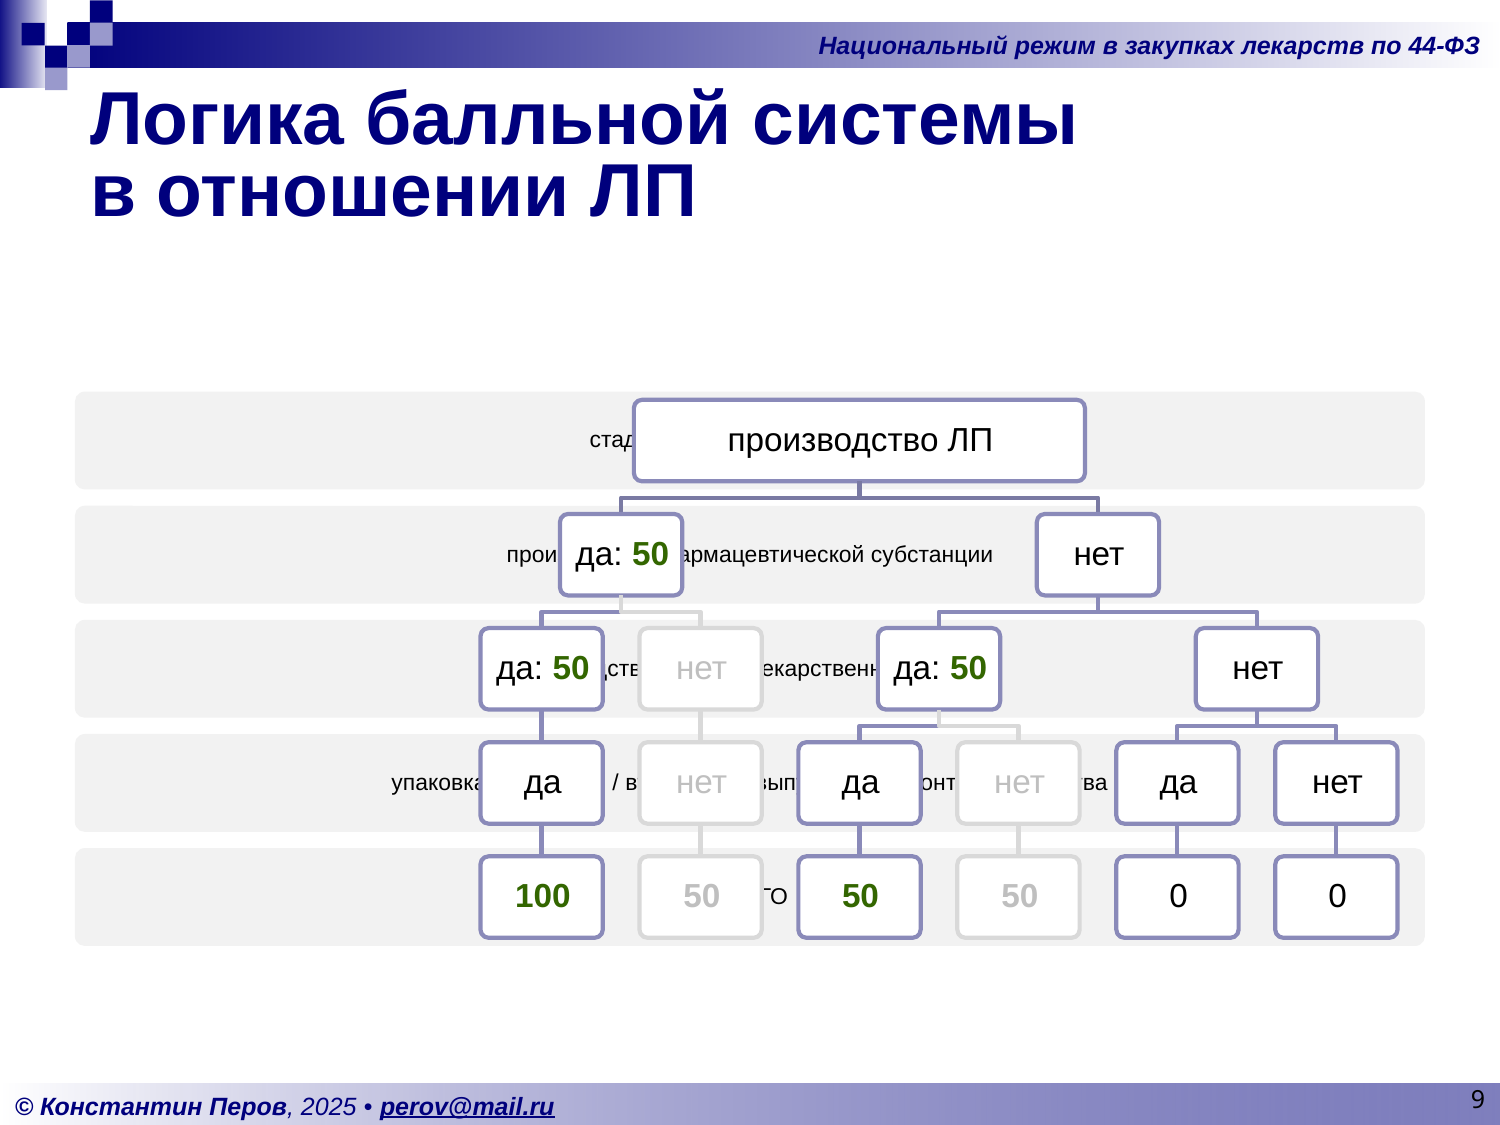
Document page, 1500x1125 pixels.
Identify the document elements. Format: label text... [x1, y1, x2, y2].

slide_number 9 [1399, 1082, 1500, 1125]
title Логика балльной системы в отношении ЛП [75, 75, 1425, 244]
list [74, 290, 1426, 1048]
